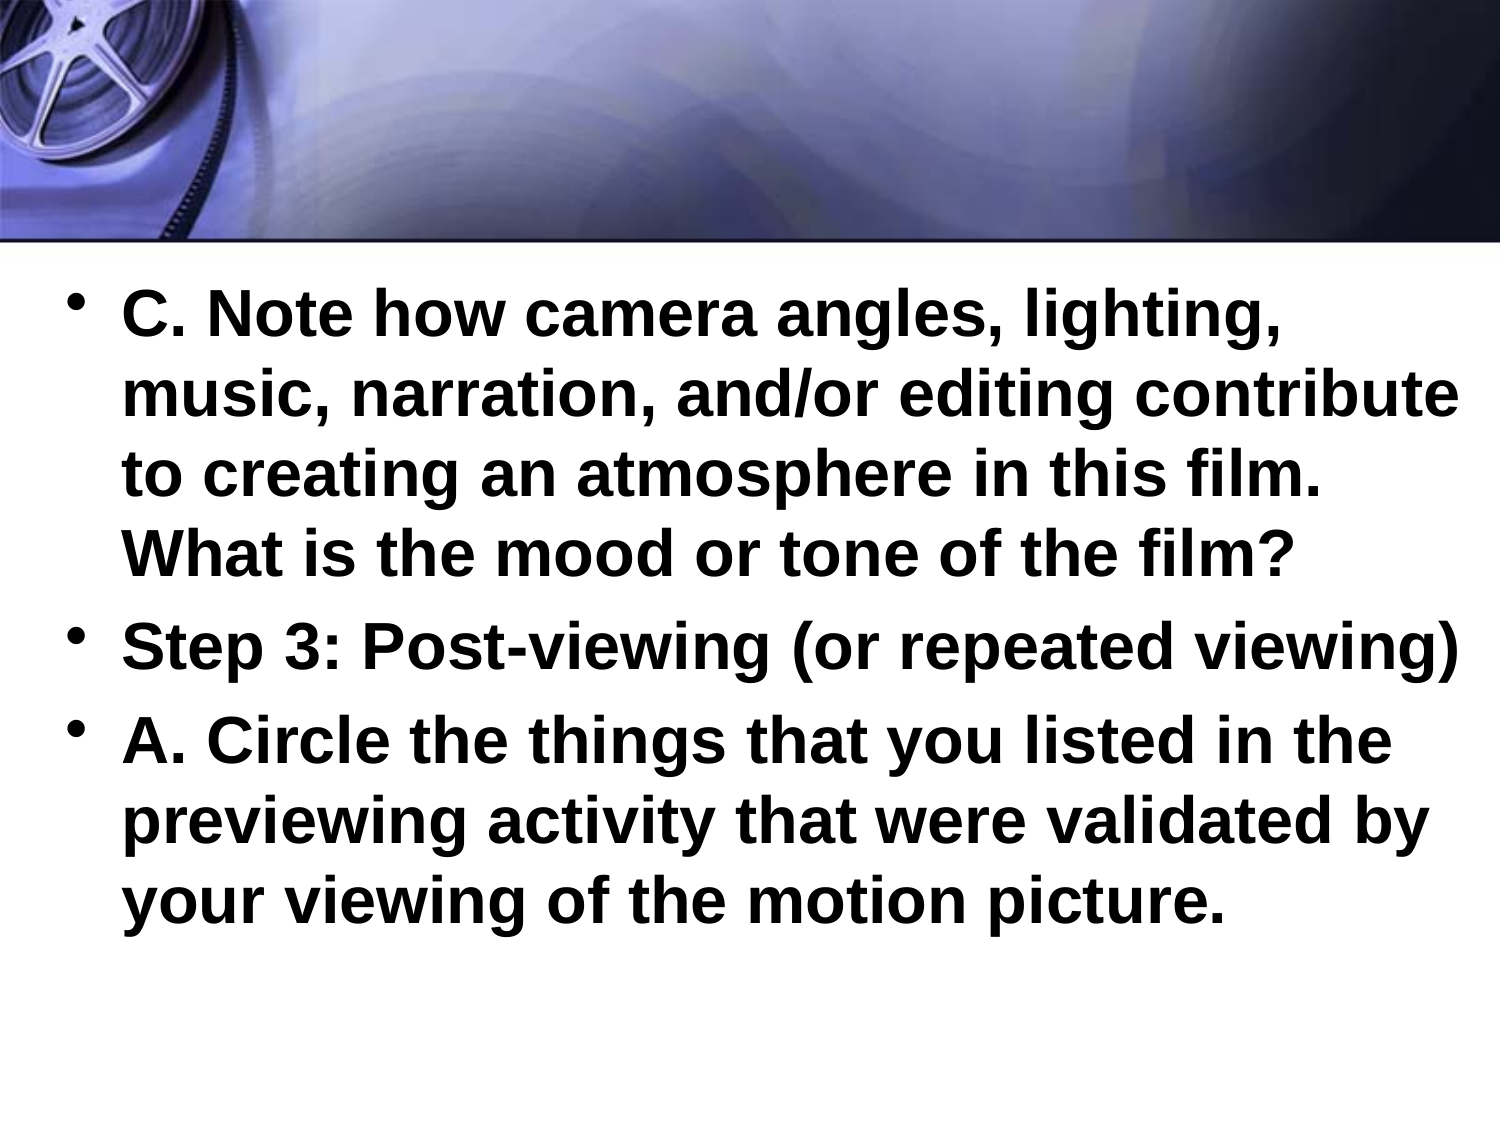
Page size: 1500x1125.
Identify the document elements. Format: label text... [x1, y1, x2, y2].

picture [0, 0, 1500, 1125]
list C. Note how camera angles, lighting, music, narration, and/or editing contribute to creating an atmosphere in this film. What is the mood or tone of the film? Step 3: Post-viewing (or repeated viewing) A. Circle the things that you listed in the previewing activity that were validated by your viewing of the motion picture. [49, 262, 1500, 1076]
